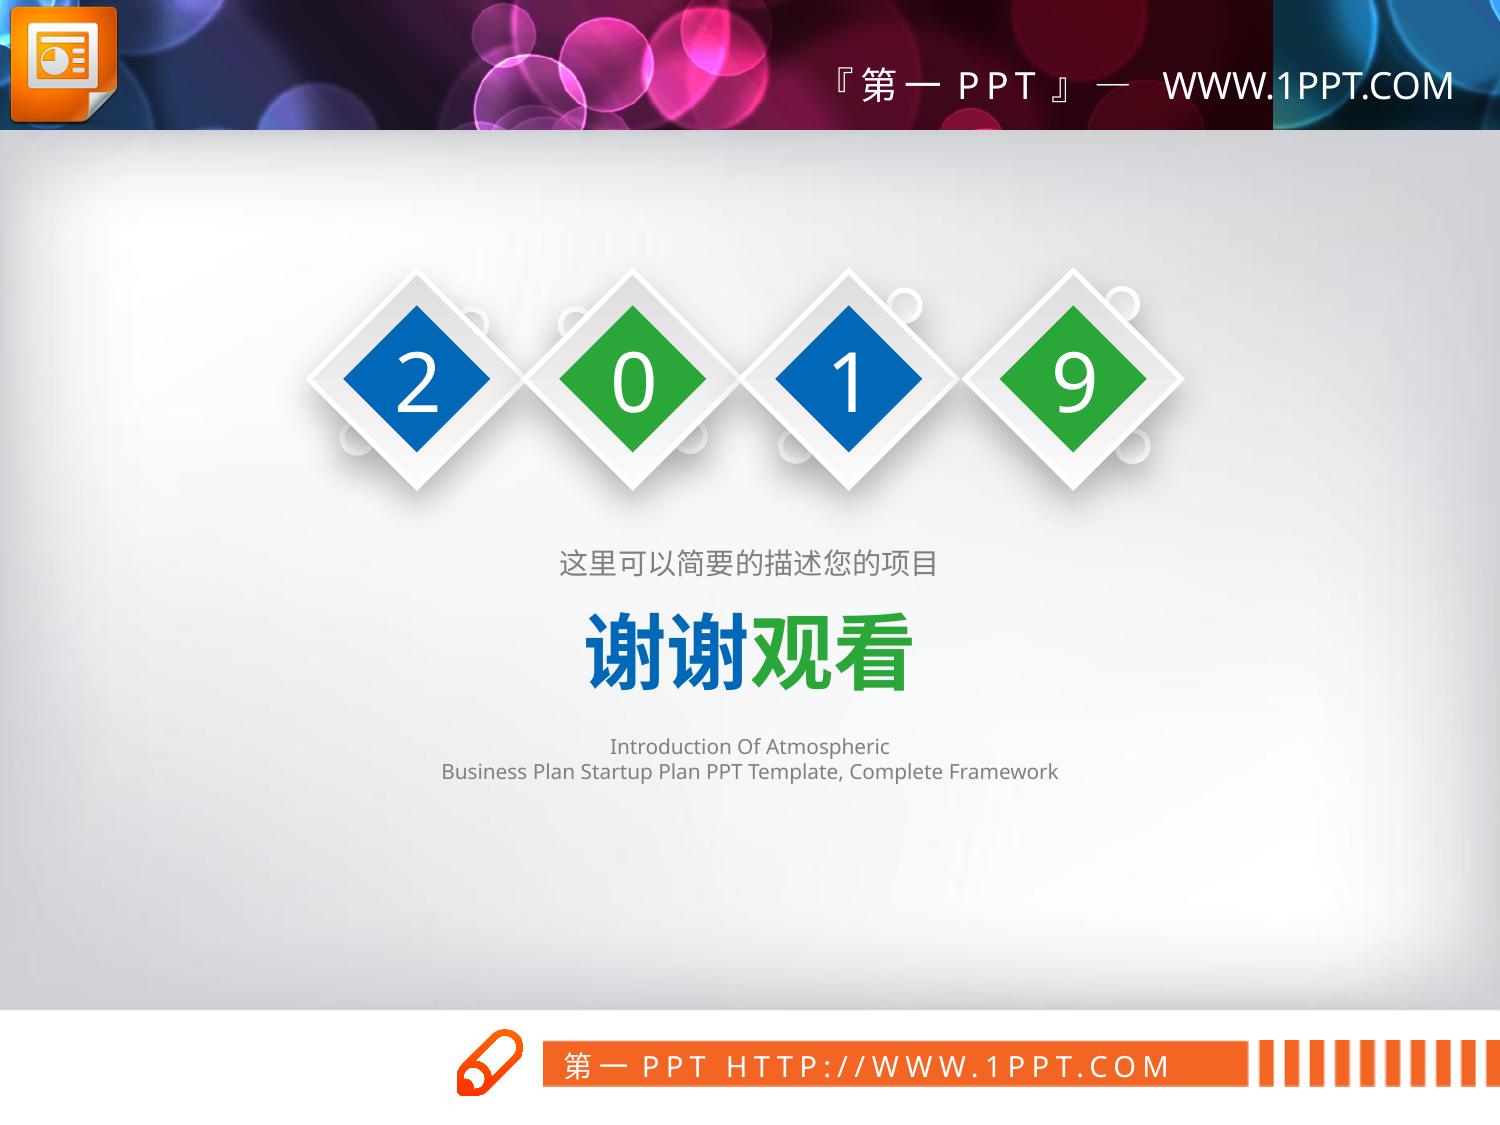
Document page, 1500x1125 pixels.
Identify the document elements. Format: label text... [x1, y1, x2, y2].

picture [0, 0, 1500, 1012]
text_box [308, 270, 523, 488]
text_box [524, 270, 739, 488]
text_box 谢谢观看 [324, 597, 1176, 703]
text_box 这里可以简要的描述您的项目 [406, 543, 1093, 582]
picture [543, 1040, 1500, 1087]
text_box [740, 270, 958, 488]
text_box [964, 270, 1182, 488]
text_box Introduction Of Atmospheric Business Plan Startup Plan PPT Template, Complete Framework [328, 718, 1172, 799]
